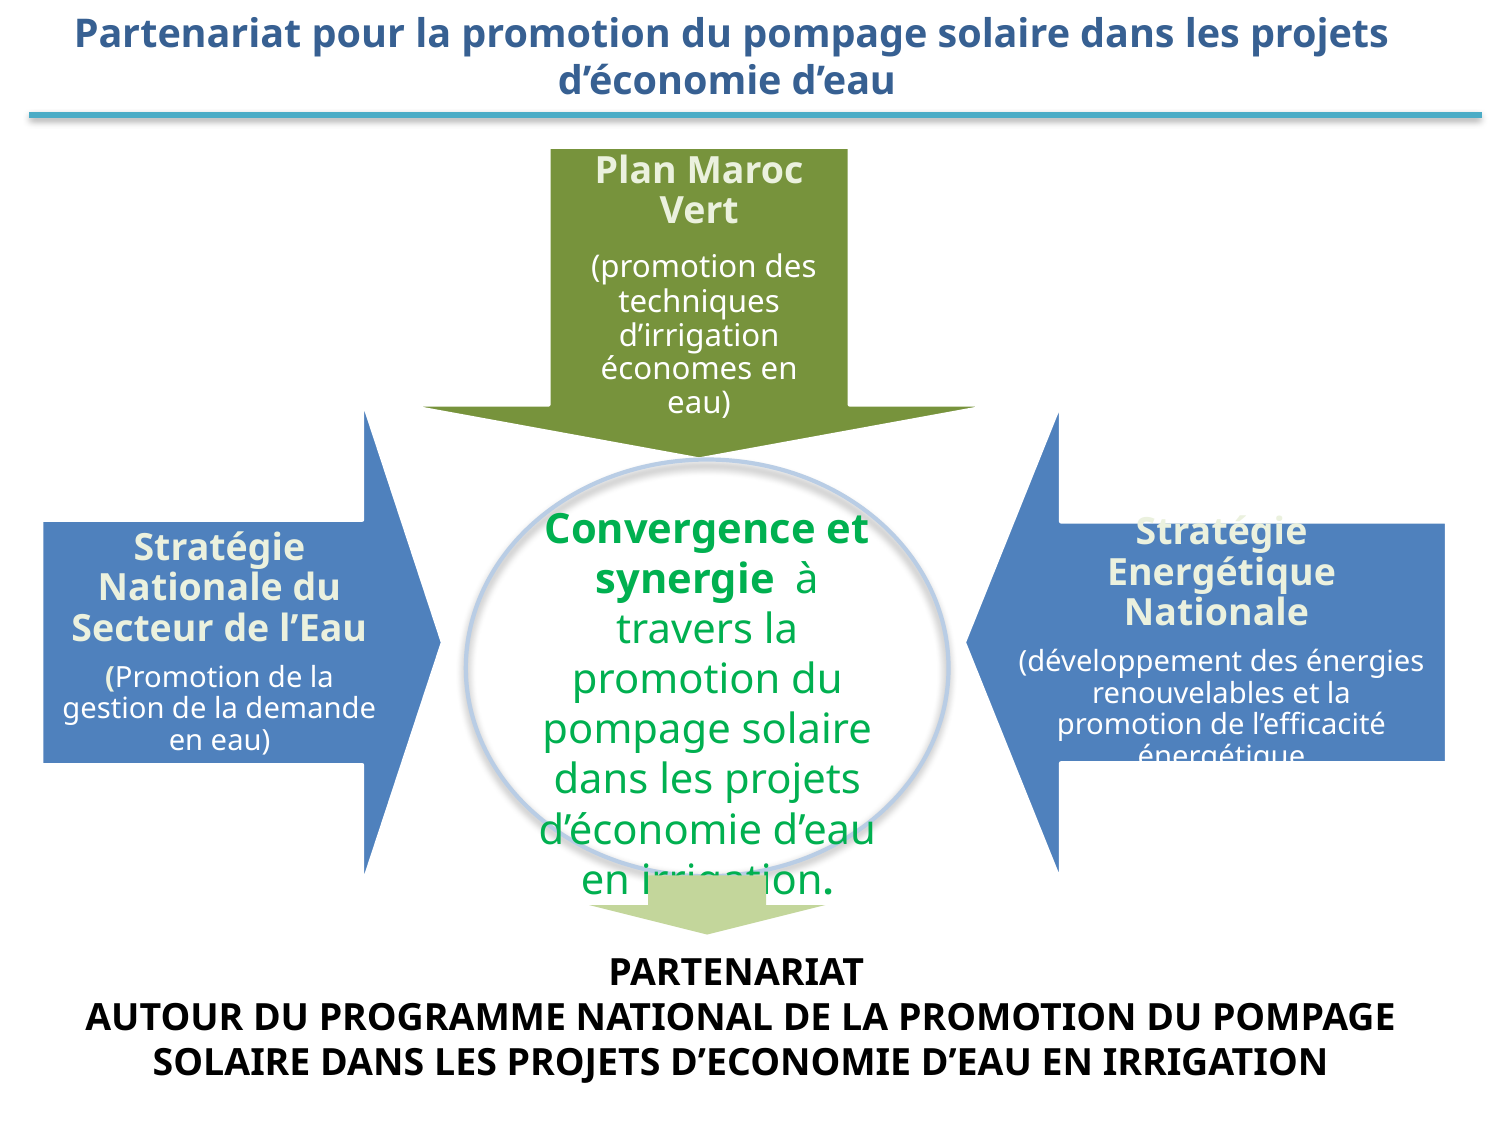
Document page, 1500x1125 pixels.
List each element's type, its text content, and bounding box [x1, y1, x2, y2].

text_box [465, 459, 949, 877]
text_box [586, 885, 828, 937]
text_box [41, 396, 444, 888]
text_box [963, 400, 1448, 885]
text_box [397, 146, 1001, 460]
text_box PARTENARIAT AUTOUR DU PROGRAMME NATIONAL DE LA PROMOTION DU POMPAGE SOLAIRE DANS LES PROJETS D’ECONOMIE D’EAU EN IRRIGATION [0, 940, 1483, 1091]
text_box Partenariat pour la promotion du pompage solaire dans les projets d’économie d’eau [0, 0, 1483, 110]
